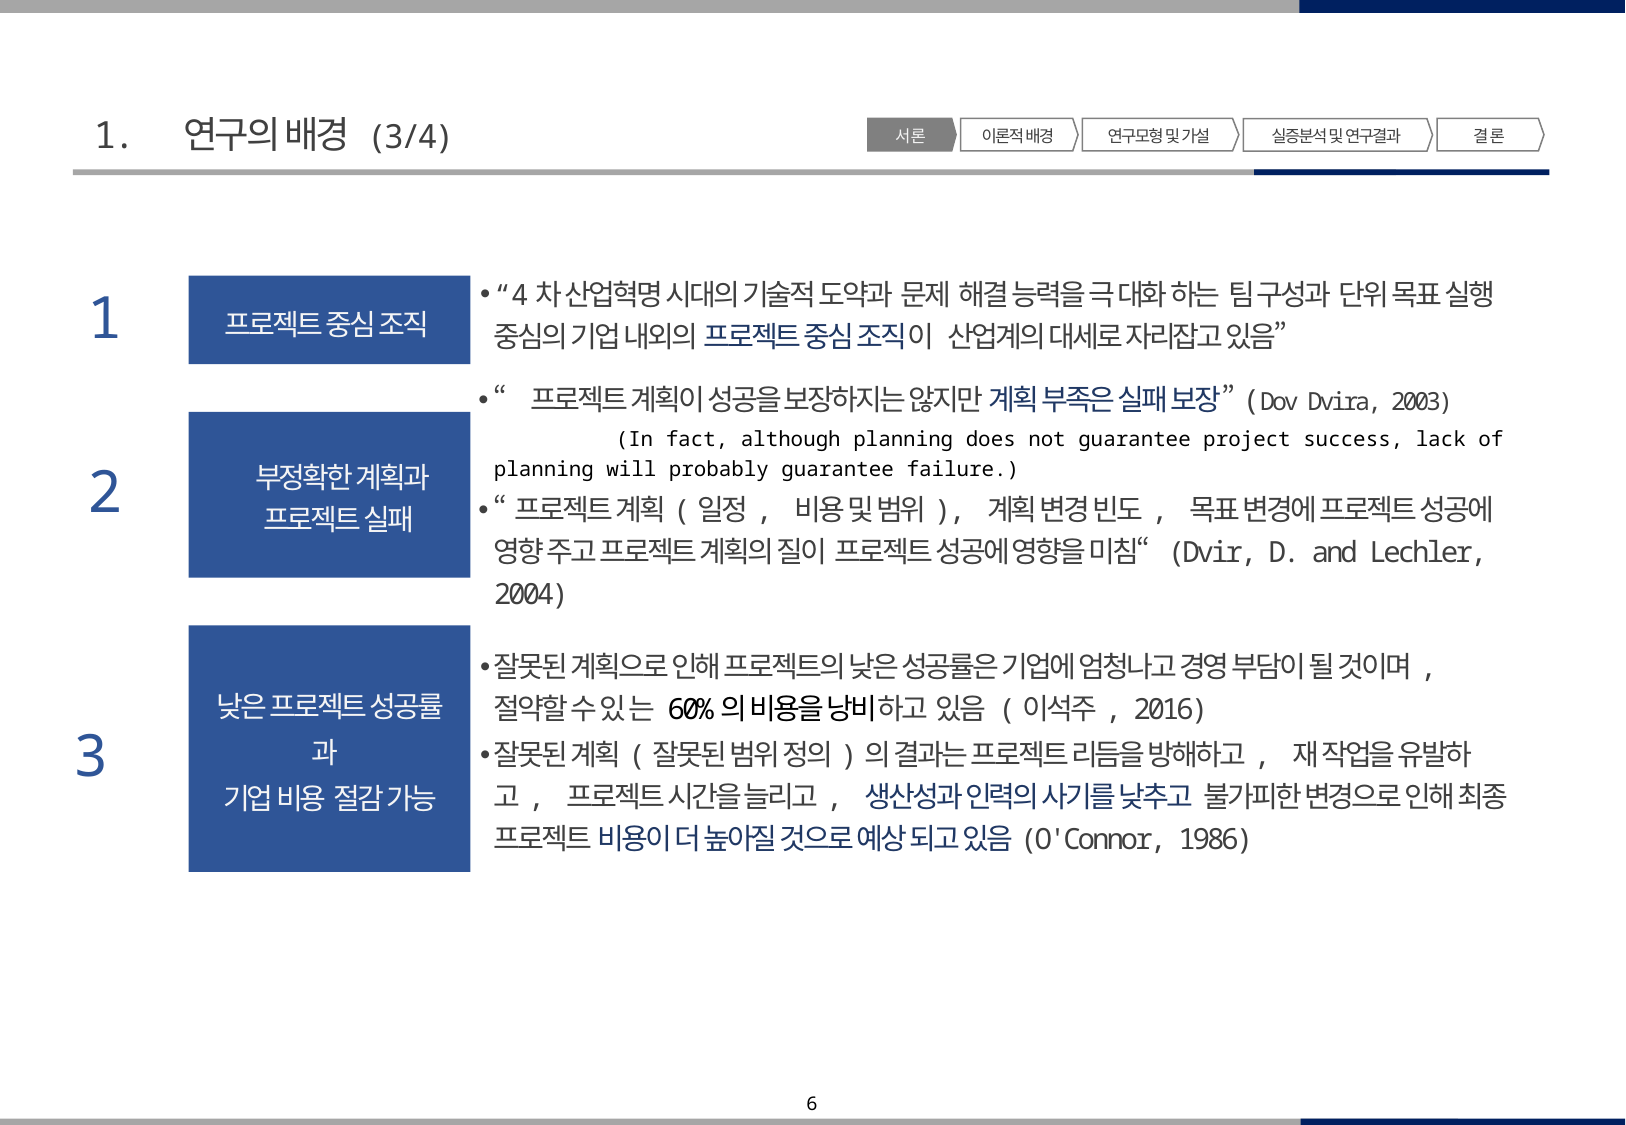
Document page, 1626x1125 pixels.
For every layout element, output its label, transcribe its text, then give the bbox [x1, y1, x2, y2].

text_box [867, 118, 1544, 152]
text_box 1. 연구의 배경 (3/4) [78, 91, 1544, 166]
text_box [49, 253, 1559, 872]
